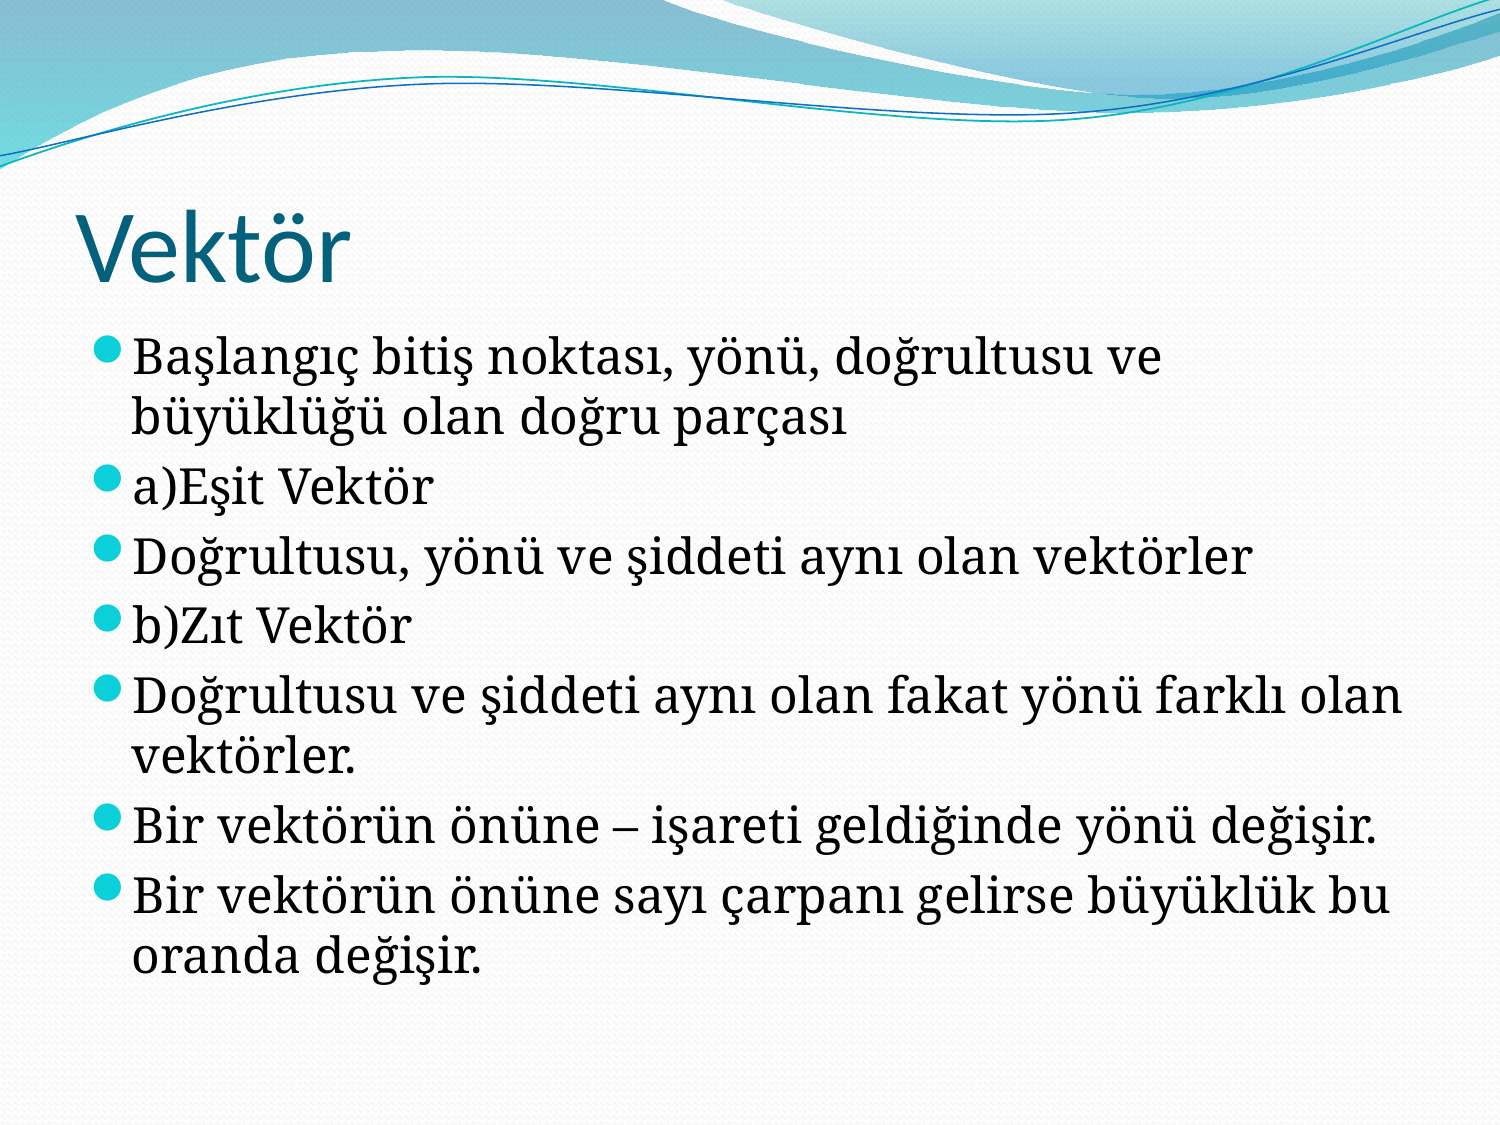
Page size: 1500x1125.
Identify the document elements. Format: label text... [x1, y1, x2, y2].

list Başlangıç bitiş noktası, yönü, doğrultusu ve büyüklüğü olan doğru parçası a)Eşit Vektör Doğrultusu, yönü ve şiddeti aynı olan vektörler b)Zıt Vektör Doğrultusu ve şiddeti aynı olan fakat yönü farklı olan vektörler. Bir vektörün önüne – işareti geldiğinde yönü değişir. Bir vektörün önüne sayı çarpanı gelirse büyüklük bu oranda değişir. [75, 317, 1425, 1038]
title Vektör [75, 115, 1425, 303]
